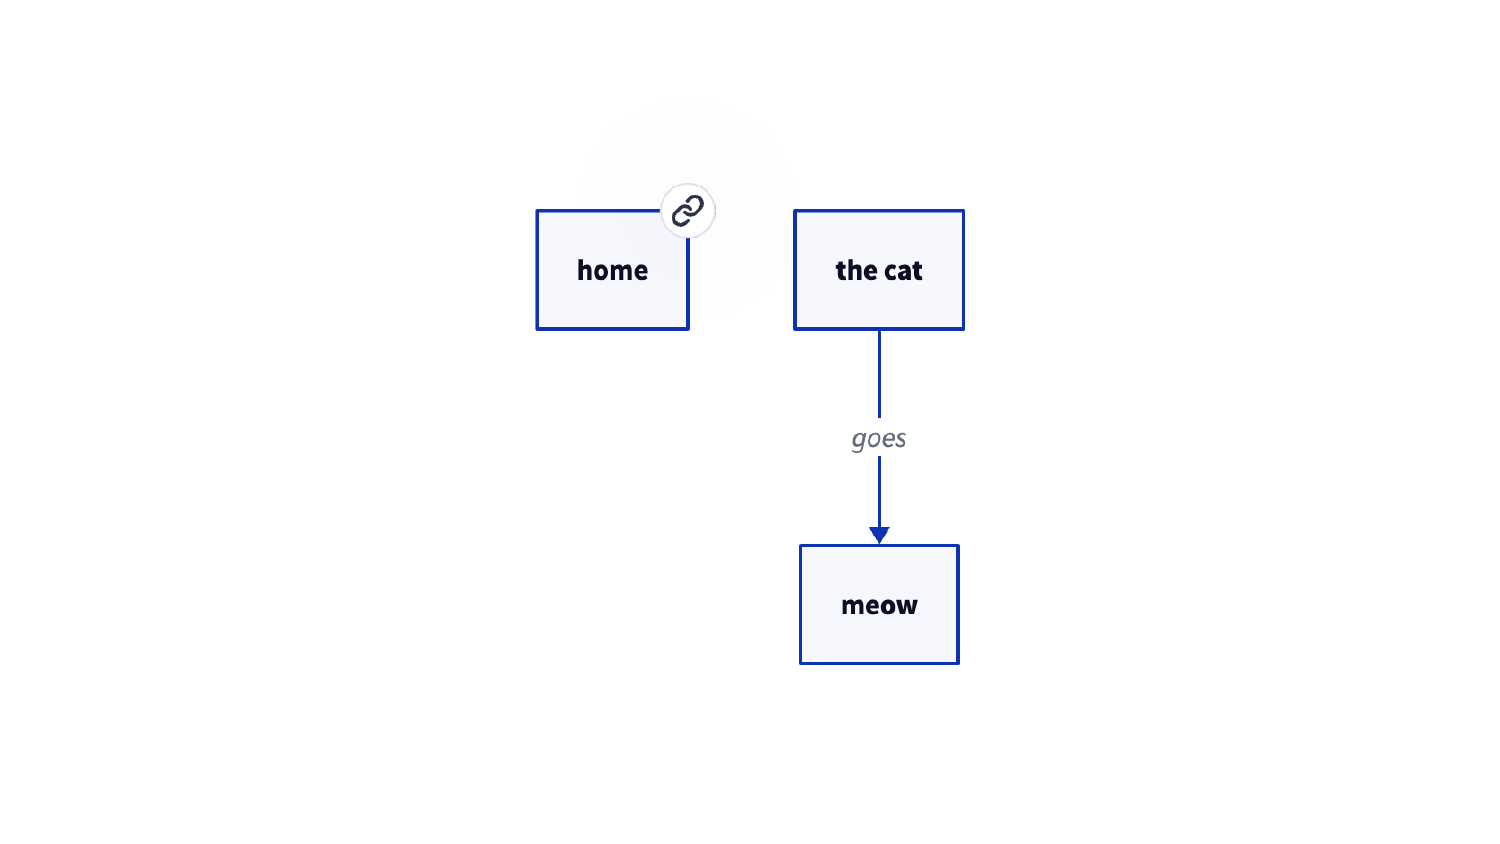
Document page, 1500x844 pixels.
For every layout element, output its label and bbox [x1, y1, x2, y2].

picture [356, 0, 1144, 844]
